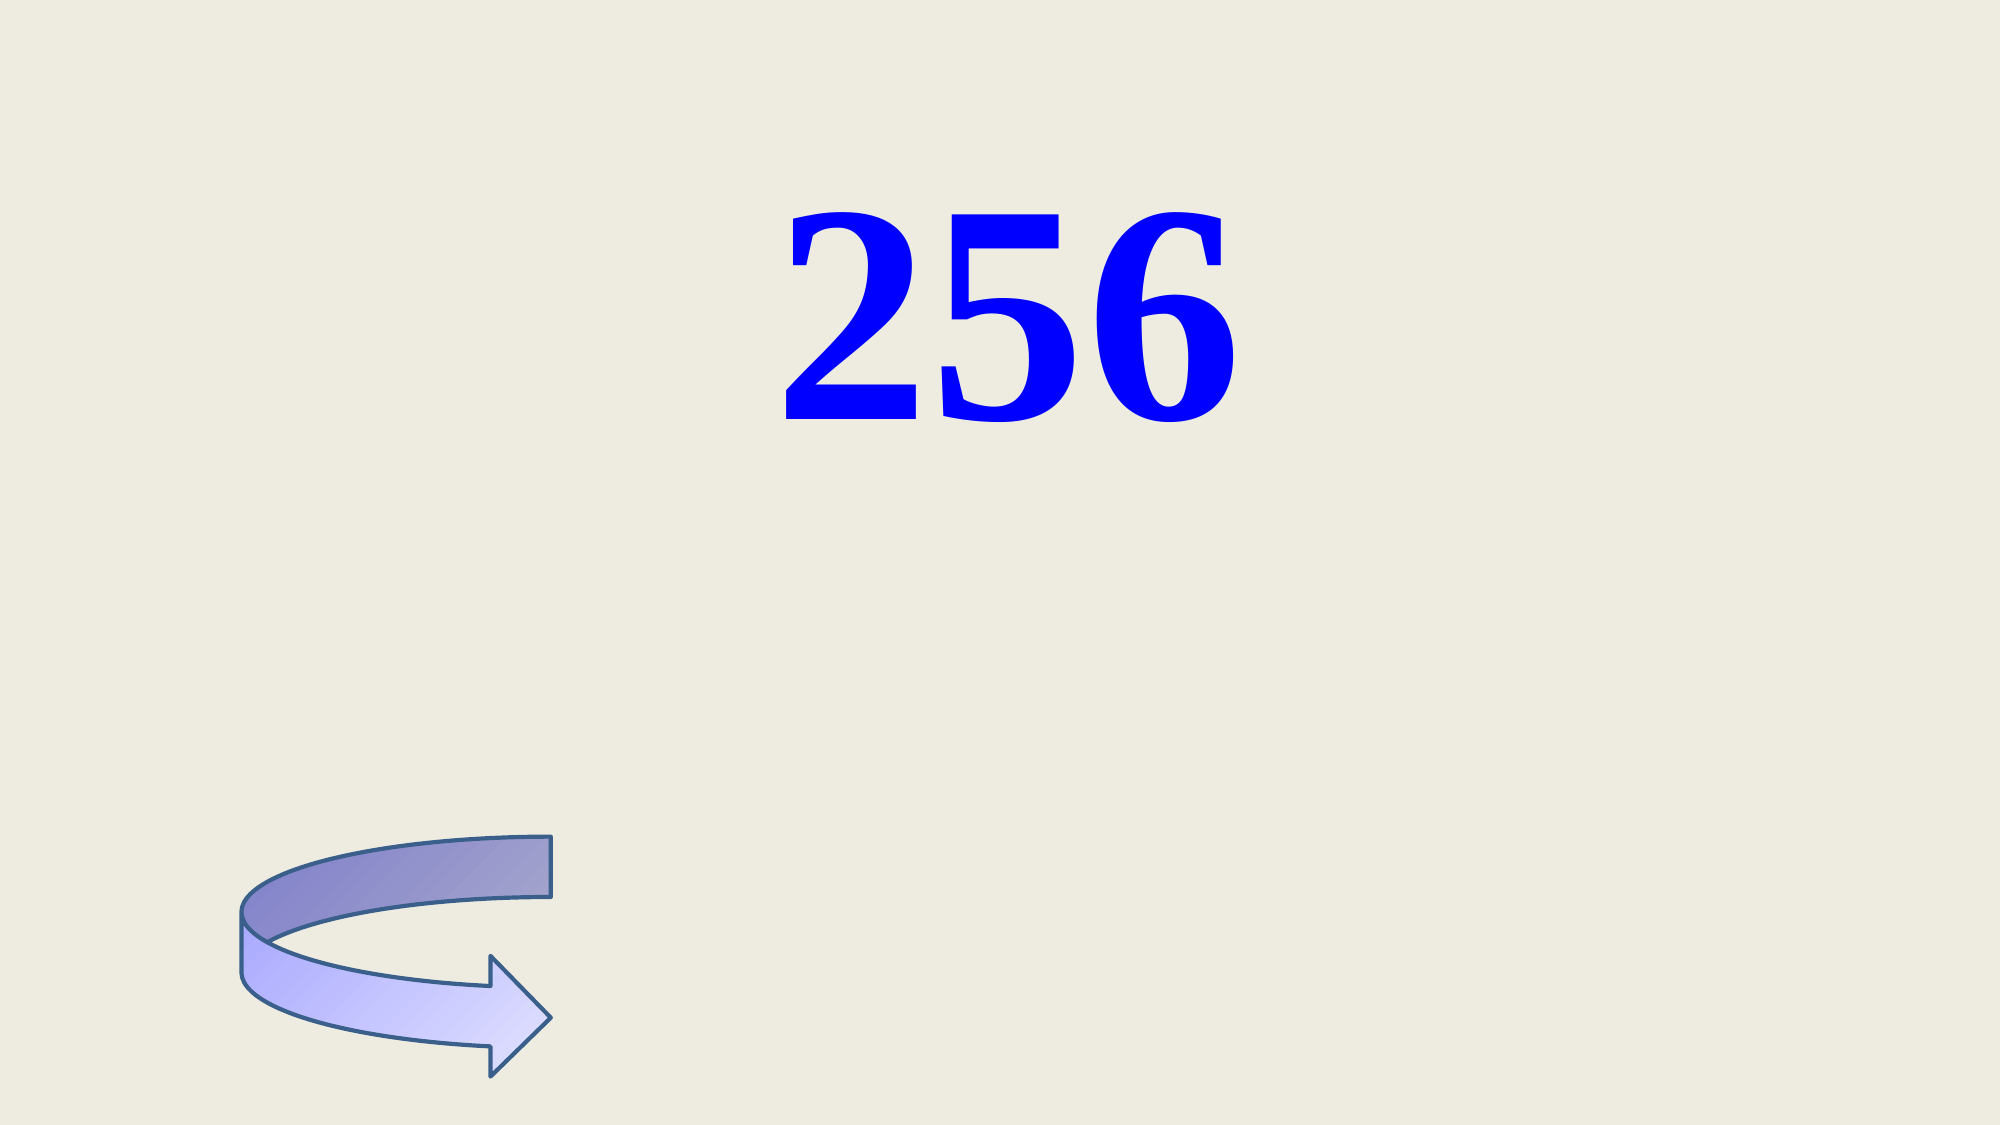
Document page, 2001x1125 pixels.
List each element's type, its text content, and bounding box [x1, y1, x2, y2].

text_box [239, 834, 553, 1079]
text_box 256 [150, 99, 1867, 865]
